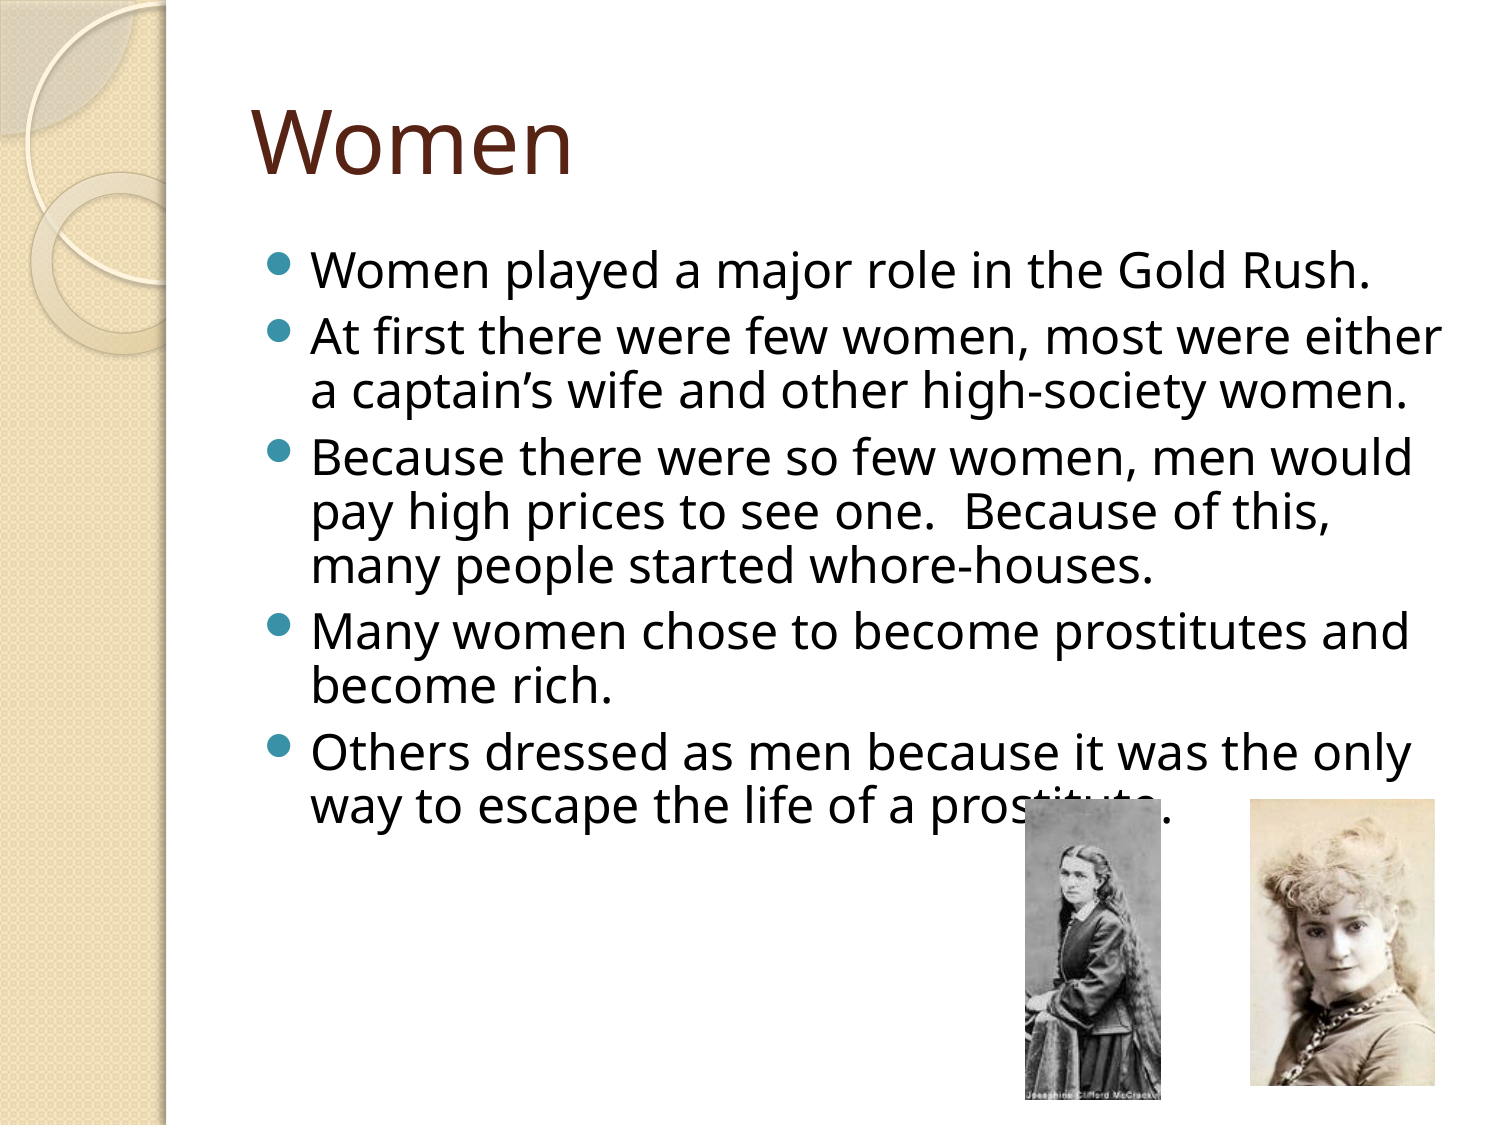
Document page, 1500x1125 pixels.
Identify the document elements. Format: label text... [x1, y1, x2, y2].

picture [1024, 799, 1161, 1101]
title Women [235, 45, 1466, 233]
text_box [12, 7, 140, 288]
picture [1249, 799, 1435, 1087]
text_box [686, 422, 814, 703]
list Women played a major role in the Gold Rush. At first there were few women, most were either a captain’s wife and other high-society women. Because there were so few women, men would pay high prices to see one. Because of this, many people started whore-houses. Many women chose to become prostitutes and become rich. Others dressed as men because it was the only way to escape the life of a prostitute. [235, 237, 1466, 1026]
